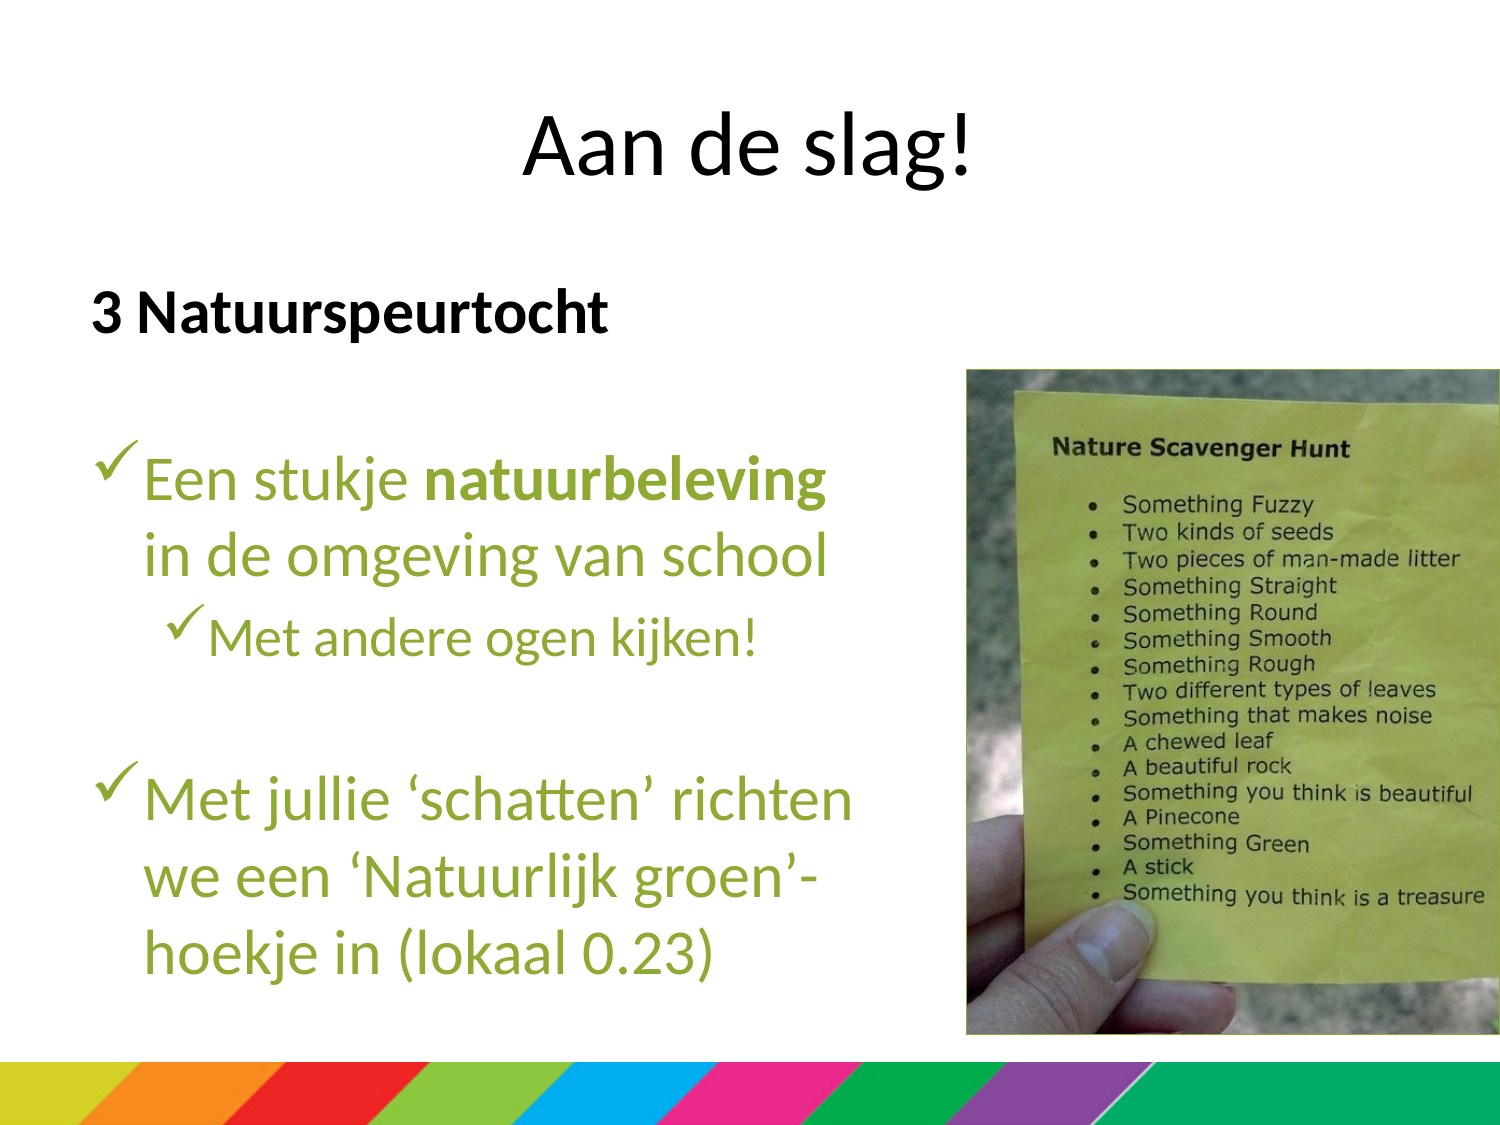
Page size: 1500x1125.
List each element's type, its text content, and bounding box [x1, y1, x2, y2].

list 3 Natuurspeurtocht Een stukje natuurbeleving in de omgeving van school Met andere ogen kijken! Met jullie ‘schatten’ richten we een ‘Natuurlijk groen’- hoekje in (lokaal 0.23) [75, 262, 1425, 1000]
picture [0, 1062, 574, 1125]
title Aan de slag! [75, 45, 1425, 233]
picture [656, 1062, 1500, 1125]
picture [966, 368, 1500, 1035]
